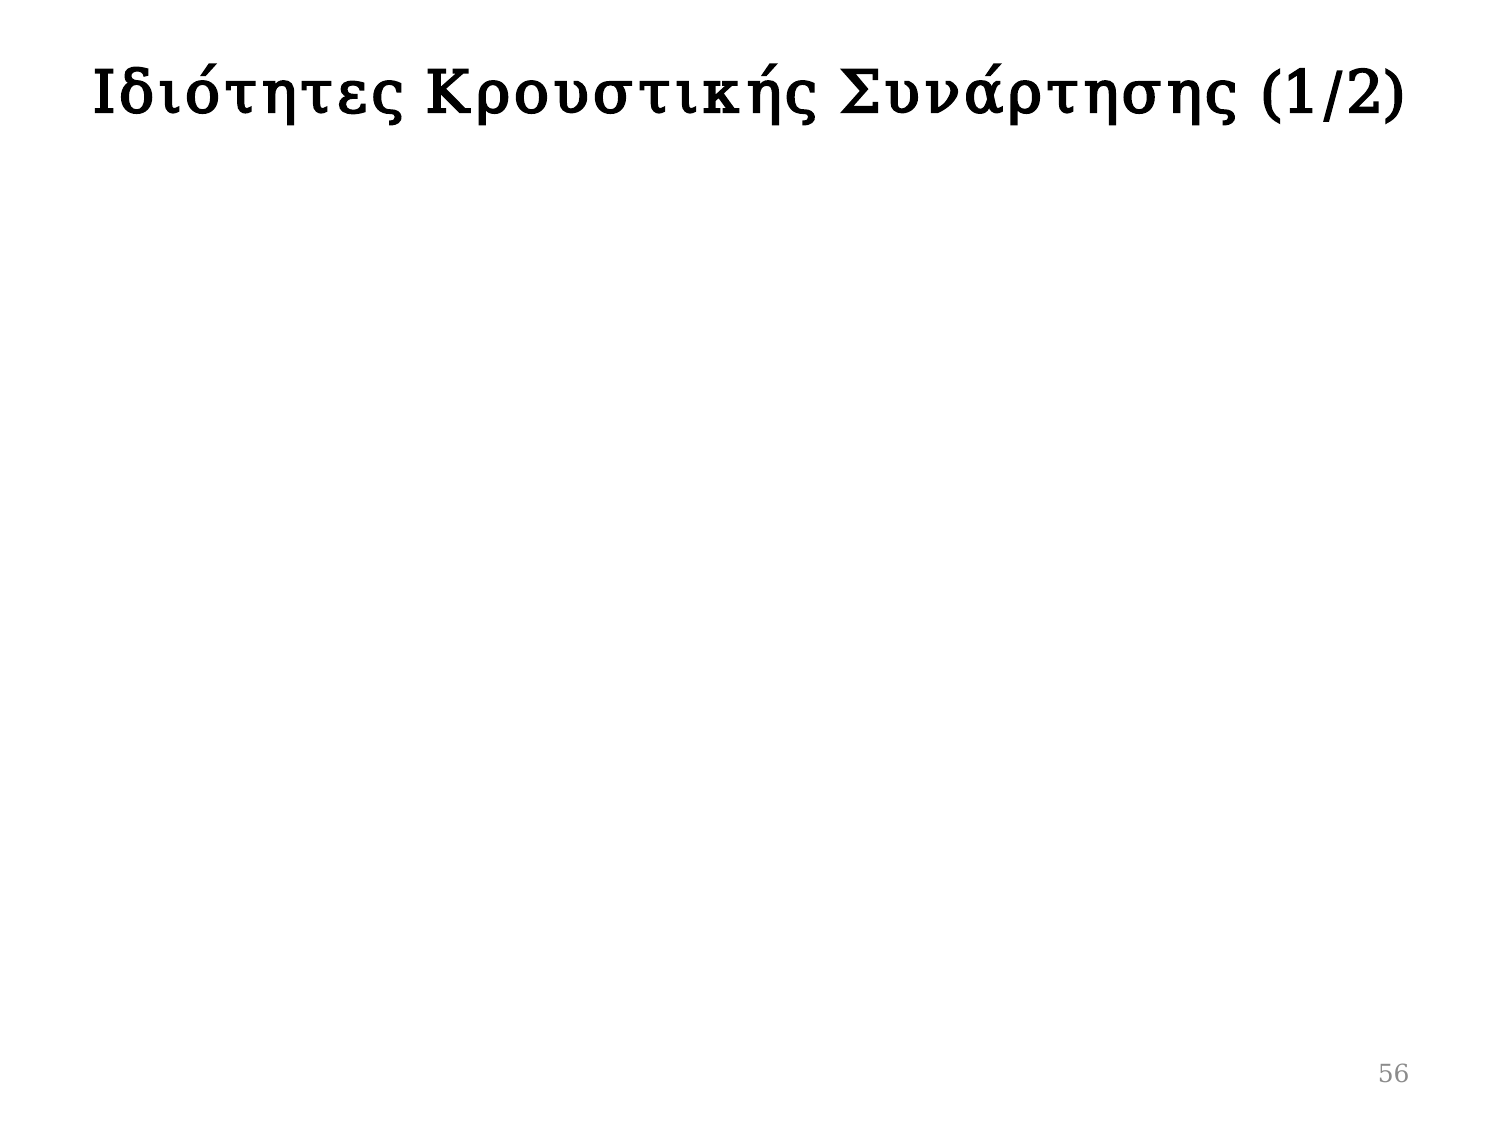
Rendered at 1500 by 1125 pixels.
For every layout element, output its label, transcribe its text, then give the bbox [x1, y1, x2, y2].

title Ιδιότητες Κρουστικής Συνάρτησης (1/2) [75, 19, 1425, 159]
slide_number 56 [1222, 1042, 1425, 1103]
